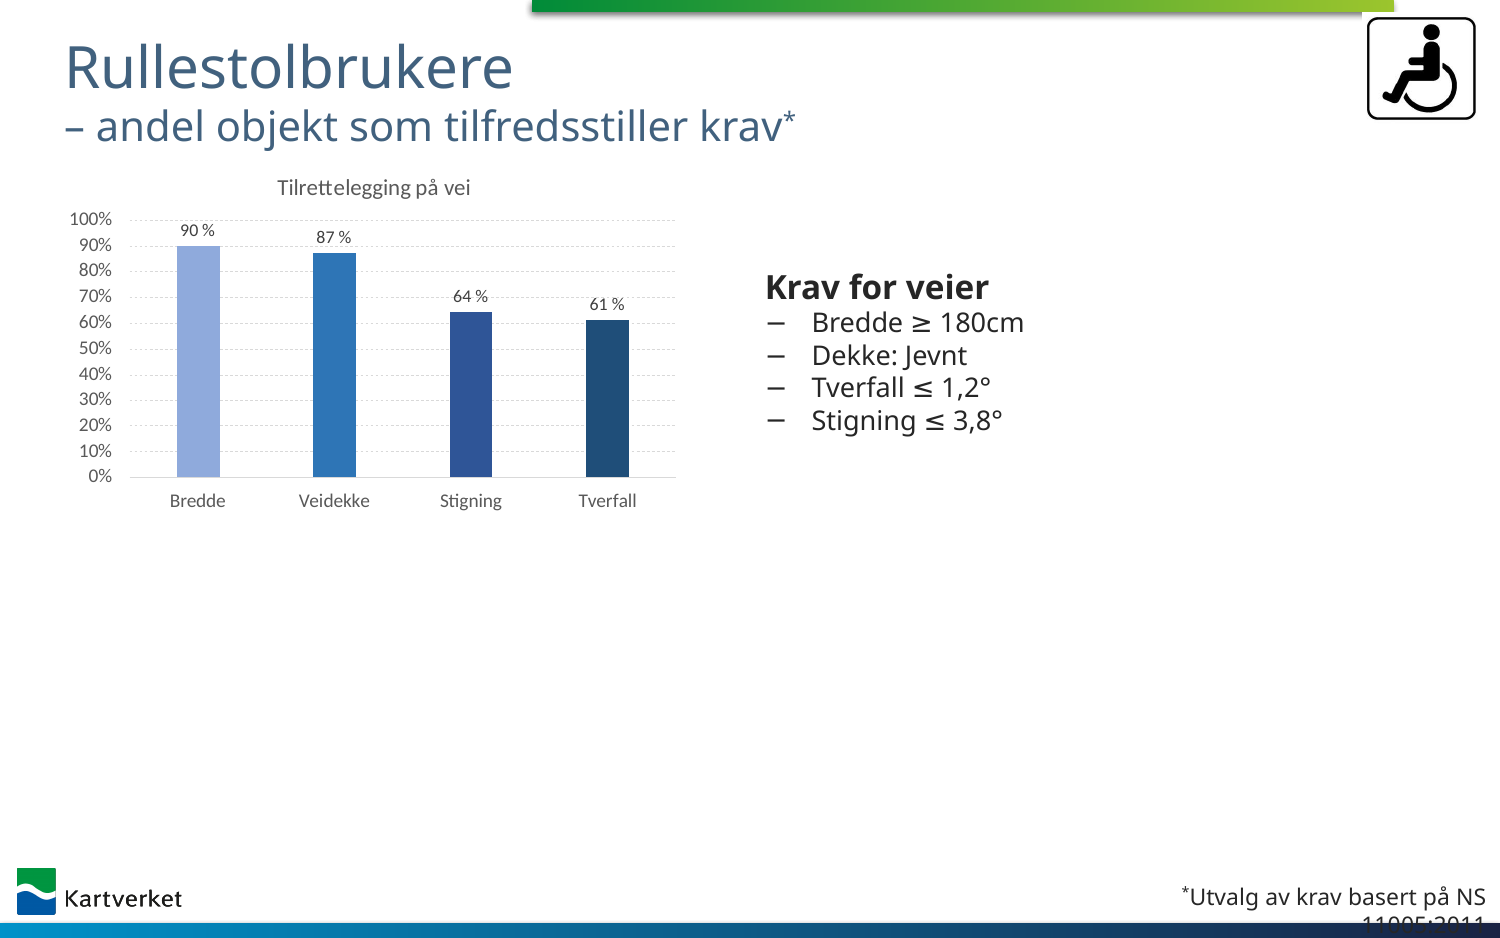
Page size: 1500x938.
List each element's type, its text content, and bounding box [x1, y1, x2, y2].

text_box Rullestolbrukere – andel objekt som tilfredsstiller krav* [49, 25, 1431, 158]
text_box Krav for veier Bredde ≥ 180cm Dekke: Jevnt Tverfall ≤ 1,2° Stigning ≤ 3,8° [750, 258, 1234, 444]
picture [62, 166, 687, 519]
text_box *Utvalg av krav basert på NS 11005:2011 [1068, 873, 1500, 938]
picture [1362, 12, 1481, 126]
